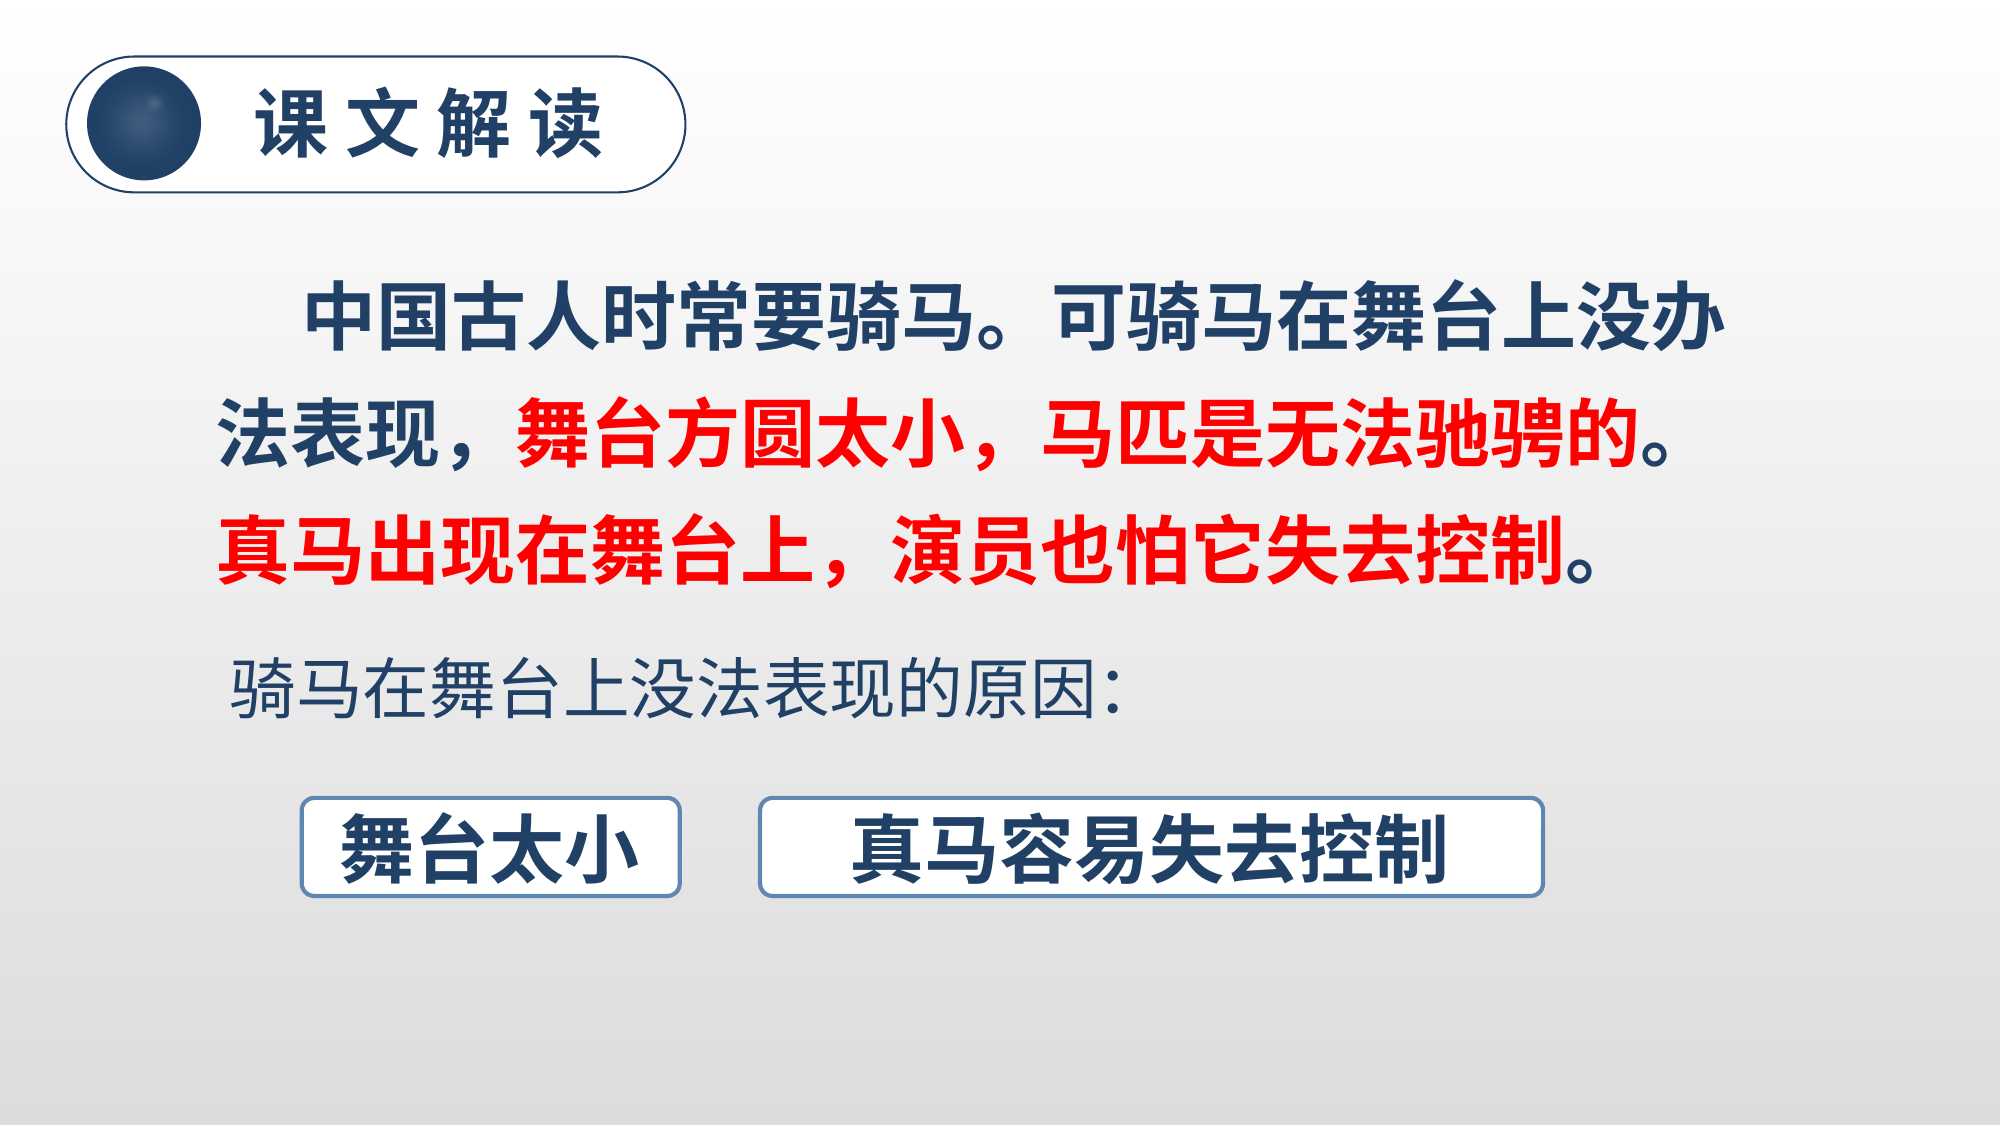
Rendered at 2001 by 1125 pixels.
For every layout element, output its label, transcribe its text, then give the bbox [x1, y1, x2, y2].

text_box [301, 795, 680, 901]
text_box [66, 53, 686, 193]
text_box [760, 795, 1544, 901]
text_box 中国古人时常要骑马。可骑马在舞台上没办法表现，舞台方圆太小，马匹是无法驰骋的。真马出现在舞台上，演员也怕它失去控制。 [200, 235, 1803, 602]
text_box 骑马在舞台上没法表现的原因： [214, 639, 1293, 735]
